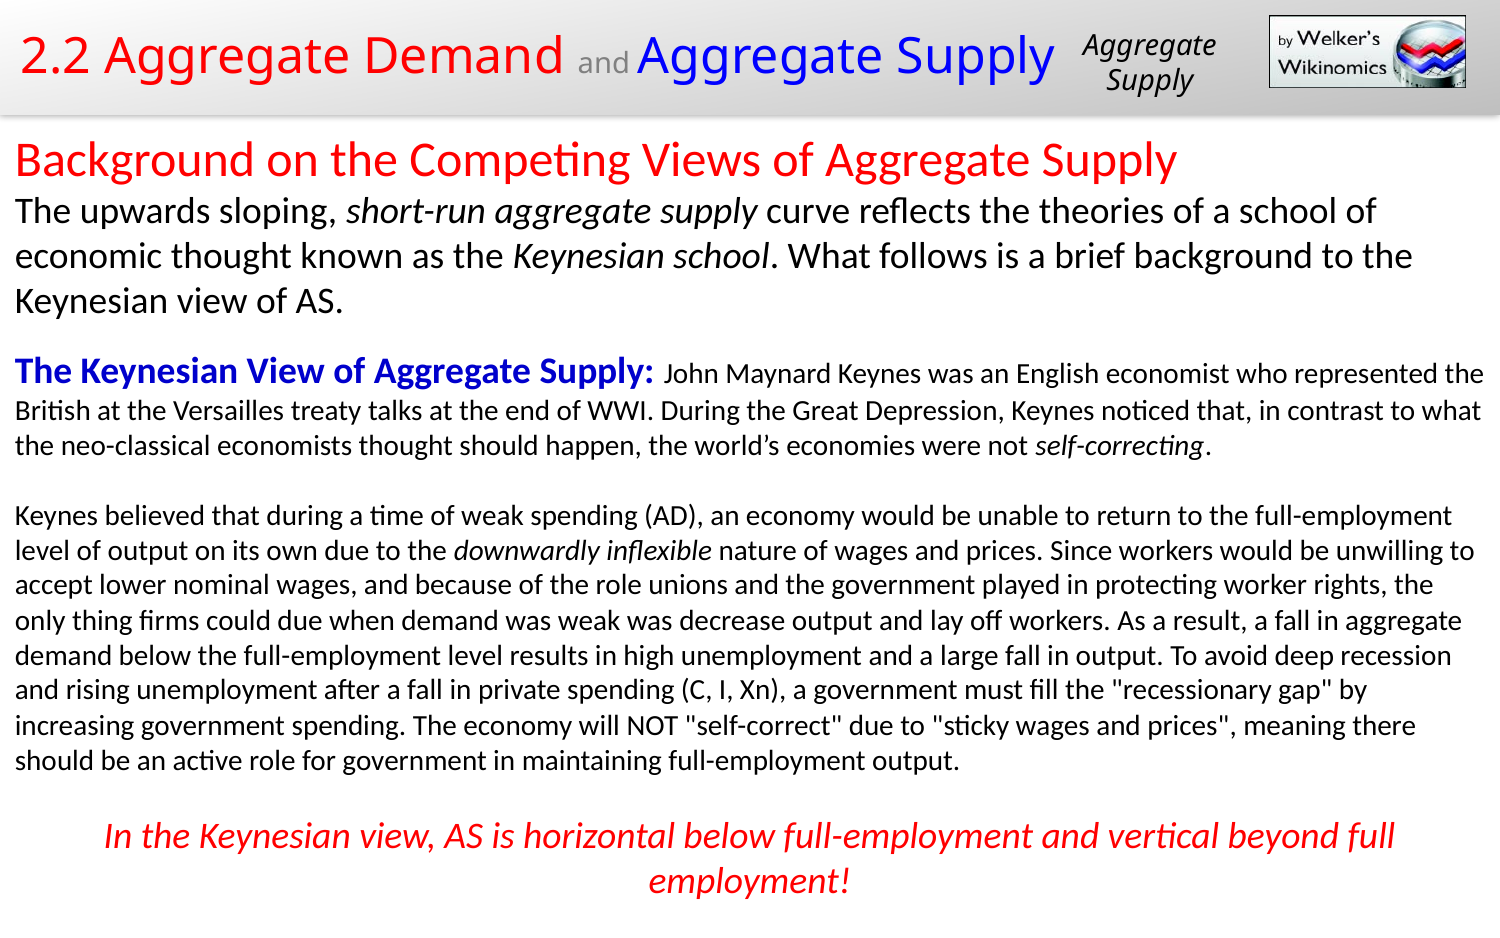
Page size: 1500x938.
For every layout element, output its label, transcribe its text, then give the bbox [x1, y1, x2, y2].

text_box Background on the Competing Views of Aggregate Supply The upwards sloping, short-run aggregate supply curve reflects the theories of a school of economic thought known as the Keynesian school. What follows is a brief background to the Keynesian view of AS. The Keynesian View of Aggregate Supply: John Maynard Keynes was an English economist who represented the British at the Versailles treaty talks at the end of WWI. During the Great Depression, Keynes noticed that, in contrast to what the neo-classical economists thought should happen, the world’s economies were not self-correcting. Keynes believed that during a time of weak spending (AD), an economy would be unable to return to the full-employment level of output on its own due to the downwardly inflexible nature of wages and prices. Since workers would be unwilling to accept lower nominal wages, and because of the role unions and the government played in protecting worker rights, the only thing firms could due when demand was weak was decrease output and lay off workers. As a result, a fall in aggregate demand below the full-employment level results in high unemployment and a large fall in output. To avoid deep recession and rising unemployment after a fall in private spending (C, I, Xn), a government must fill the "recessionary gap" by increasing government spending. The economy will NOT "self-correct" due to "sticky wages and prices", meaning there should be an active role for government in maintaining full-employment output. In the Keynesian view, AS is horizontal below full-employment and vertical beyond full employment! [0, 123, 1500, 908]
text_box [0, 0, 1500, 115]
